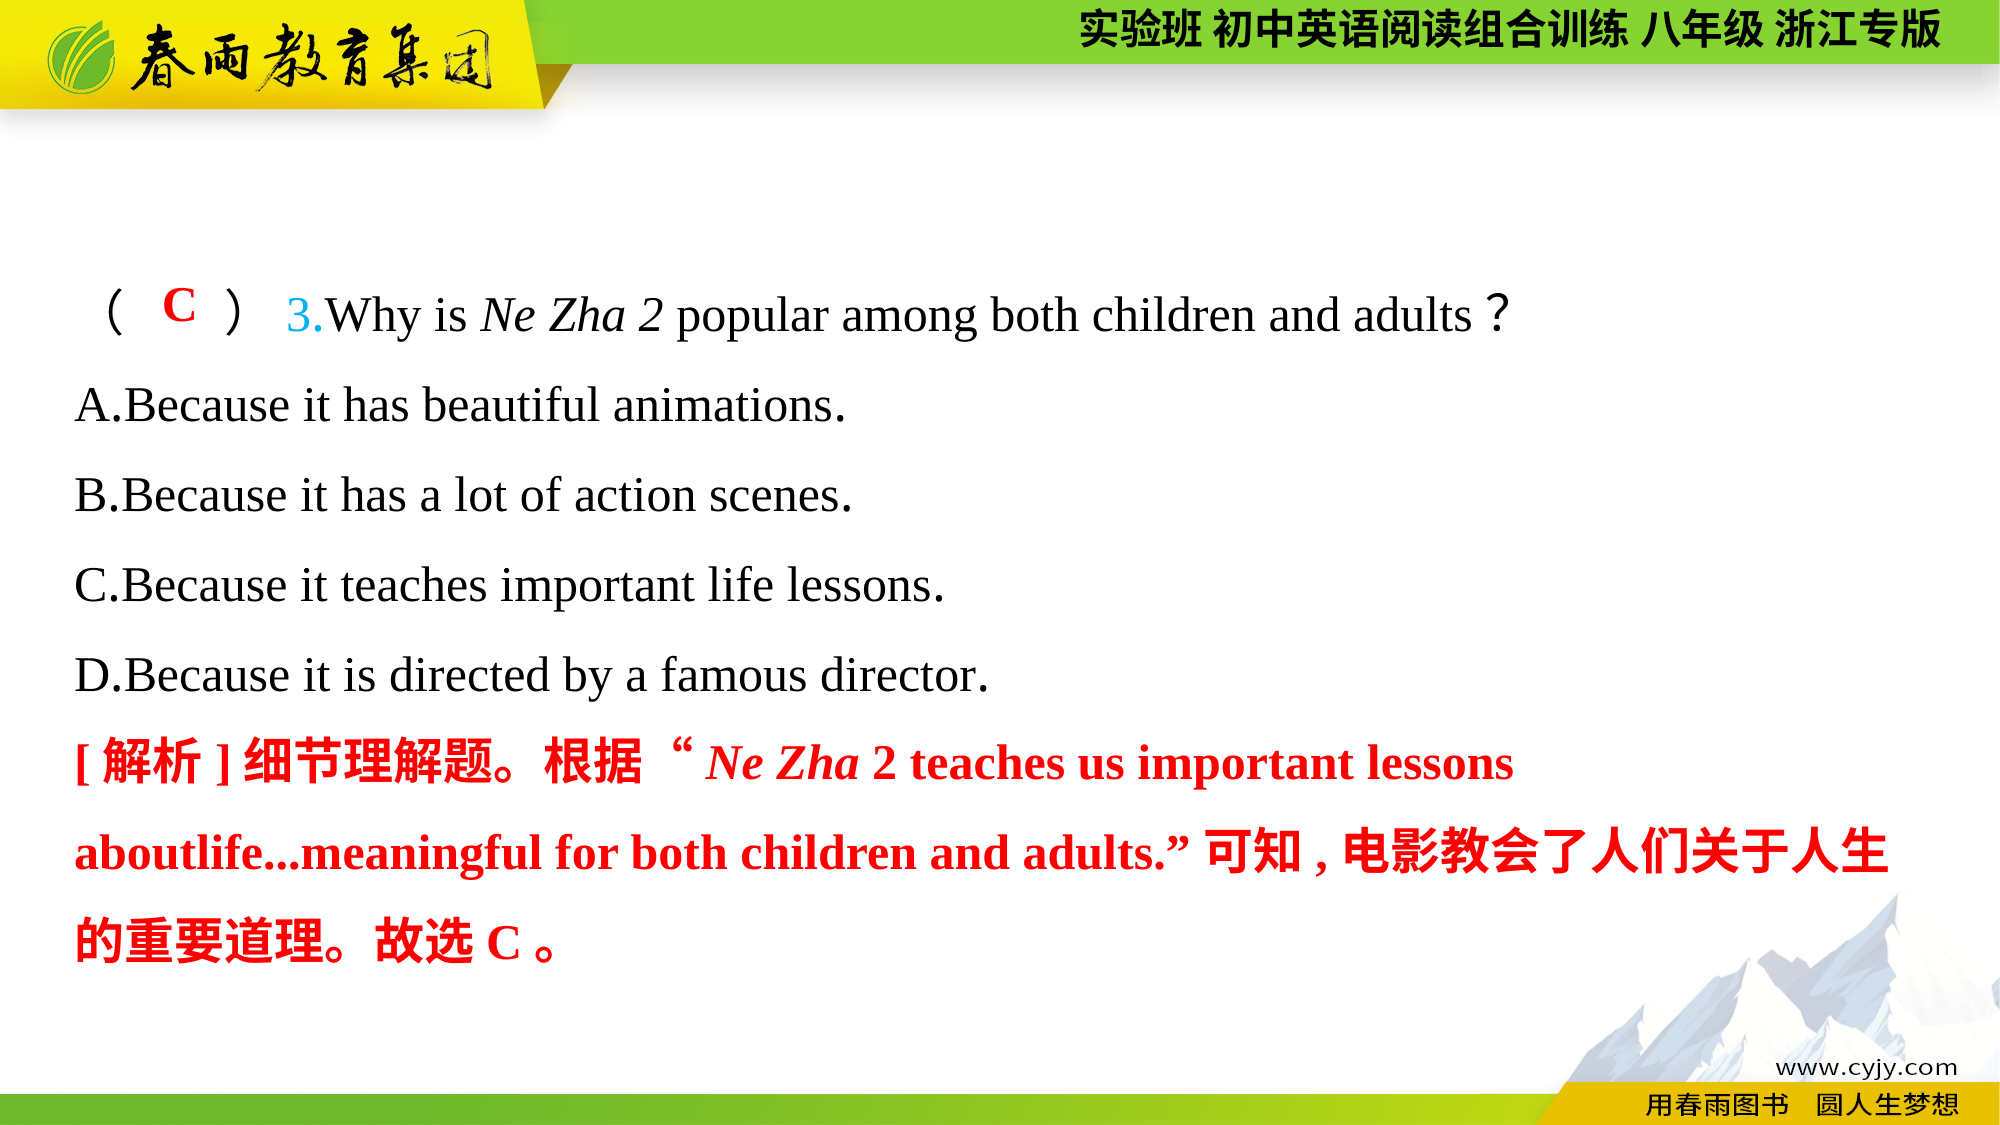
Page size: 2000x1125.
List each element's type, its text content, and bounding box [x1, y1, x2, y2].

text_box [解析]细节理解题。根据“Ne Zha 2 teaches us important lessons aboutlife...meaningful for both children and adults.”可知,电影教会了人们关于人生的重要道理。故选C。 [59, 692, 1944, 978]
list （ ）3.Why is Ne Zha 2 popular among both children and adults？ A.Because it has beautiful animations. B.Because it has a lot of action scenes. C.Because it teaches important life lessons. D.Because it is directed by a famous director. [59, 243, 1944, 692]
text_box C [147, 264, 213, 339]
picture [0, 0, 2000, 1125]
